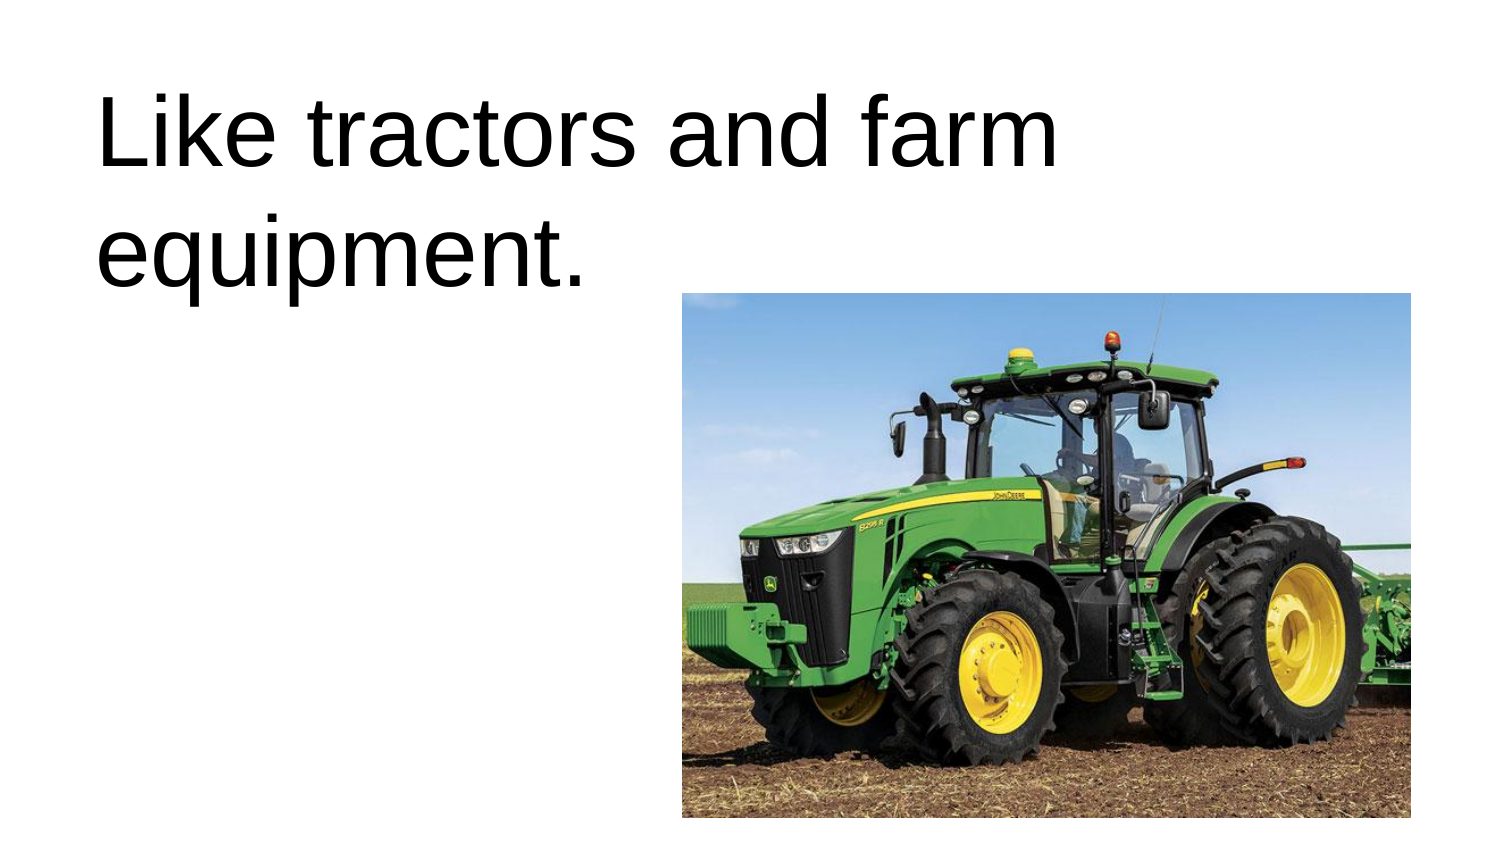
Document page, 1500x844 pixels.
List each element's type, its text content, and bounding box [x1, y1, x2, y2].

picture [682, 293, 1411, 818]
title Like tractors and farm equipment. [80, 0, 1374, 373]
